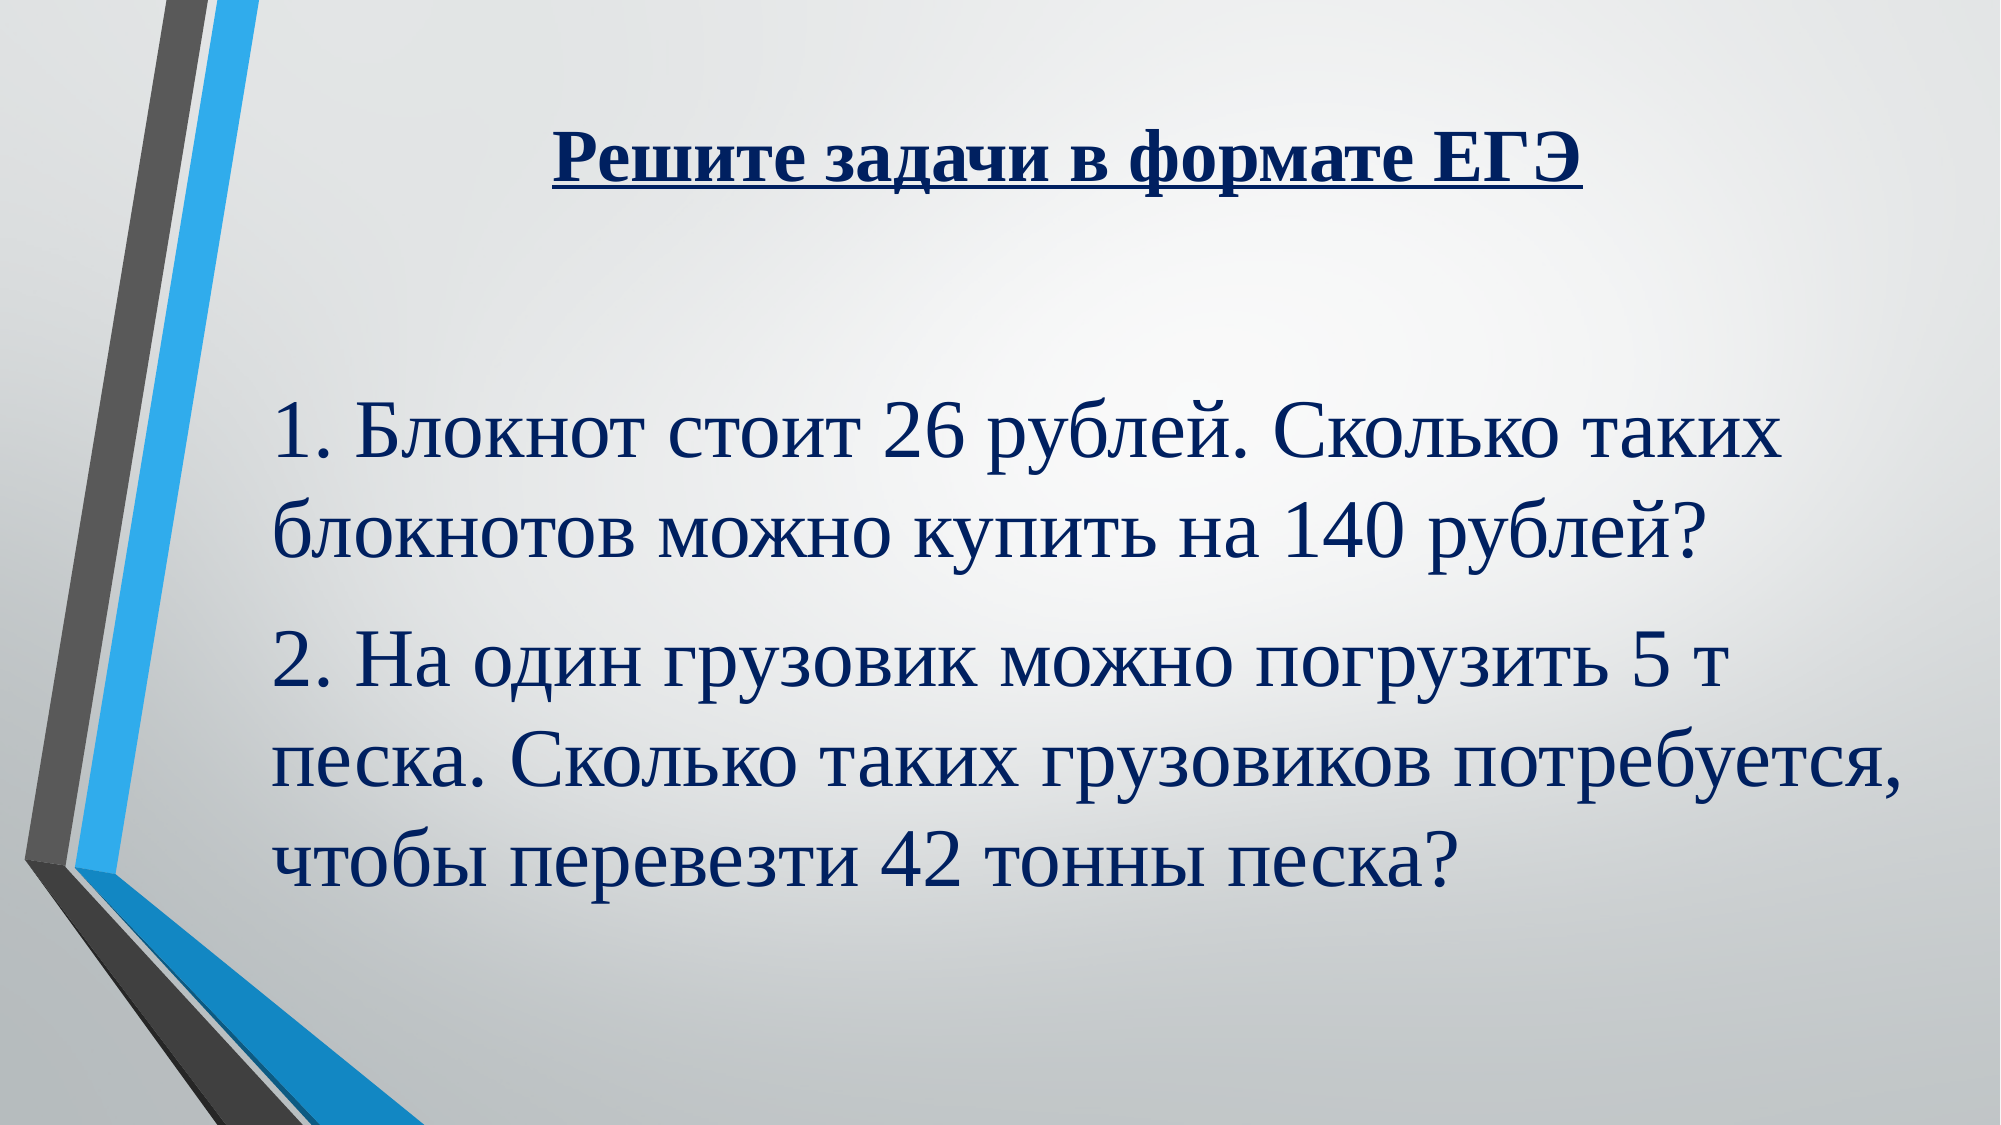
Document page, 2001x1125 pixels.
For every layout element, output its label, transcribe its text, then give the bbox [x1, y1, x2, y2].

title Решите задачи в формате ЕГЭ [245, 81, 1890, 221]
list 1. Блокнот стоит 26 рублей. Сколько таких блокнотов можно купить на 140 рублей? 2. На один грузовик можно погрузить 5 т песка. Сколько таких грузовиков потребуется, чтобы перевезти 42 тонны песка? [256, 220, 1946, 1125]
